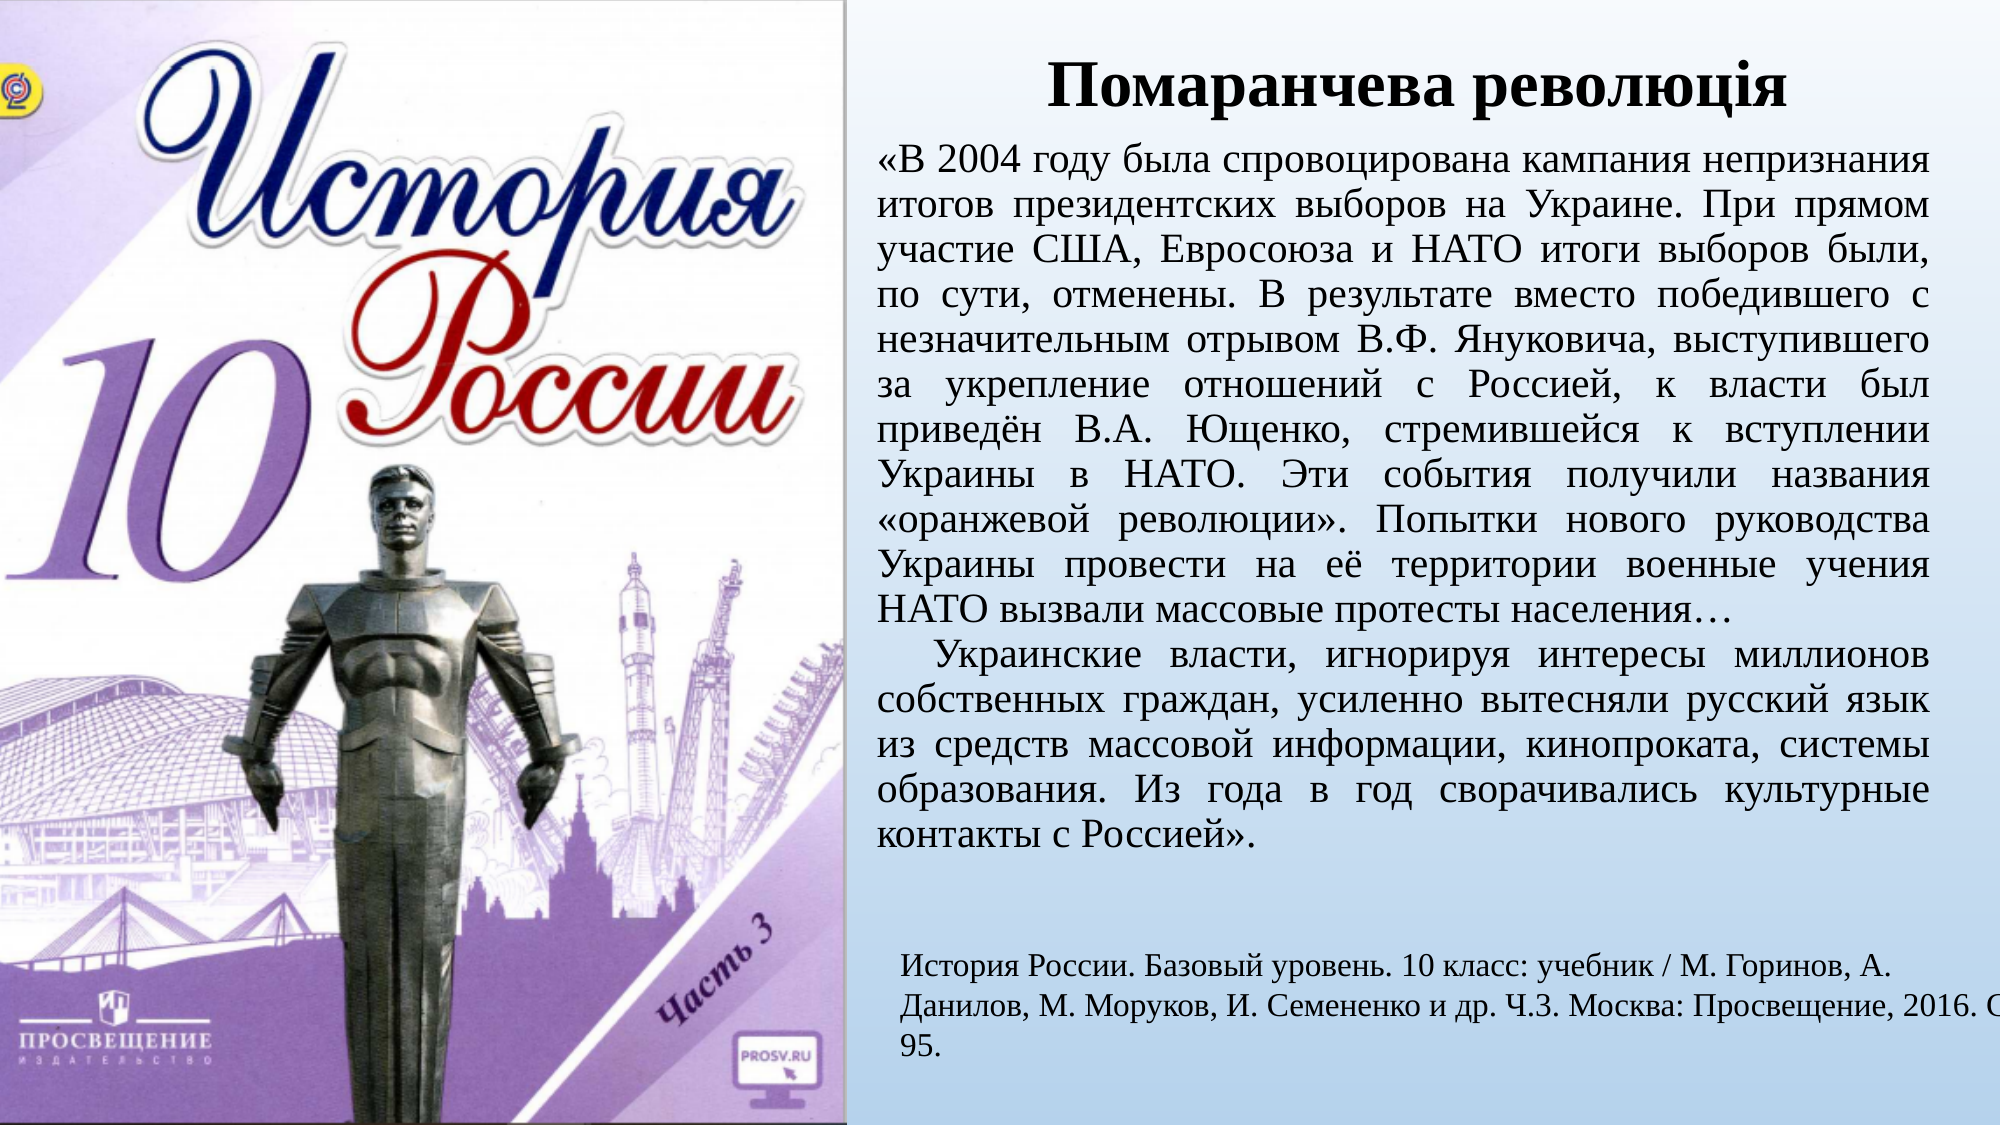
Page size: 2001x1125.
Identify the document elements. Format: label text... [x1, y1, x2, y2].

list «В 2004 году была спровоцирована кампания непризнания итогов президентских выборов на Украине. При прямом участие США, Евросоюза и НАТО итоги выборов были, по сути, отменены. В результате вместо победившего с незначительным отрывом В.Ф. Януковича, выступившего за укрепление отношений с Россией, к власти был приведён В.А. Ющенко, стремившейся к вступлении Украины в НАТО. Эти события получили названия «оранжевой революции». Попытки нового руководства Украины провести на её территории военные учения НАТО вызвали массовые протесты населения… Украинские власти, игнорируя интересы миллионов собственных граждан, усиленно вытесняли русский язык из средств массовой информации, кинопроката, системы образования. Из года в год сворачивались культурные контакты с Россией». [861, 128, 1946, 1007]
text_box Помаранчева революція [931, 32, 1923, 127]
text_box История России. Базовый уровень. 10 класс: учебник / М. Горинов, А. Данилов, М. Моруков, И. Семененко и др. Ч.3. Москва: Просвещение, 2016. С 95. [885, 935, 2000, 1071]
picture [0, 0, 847, 1125]
